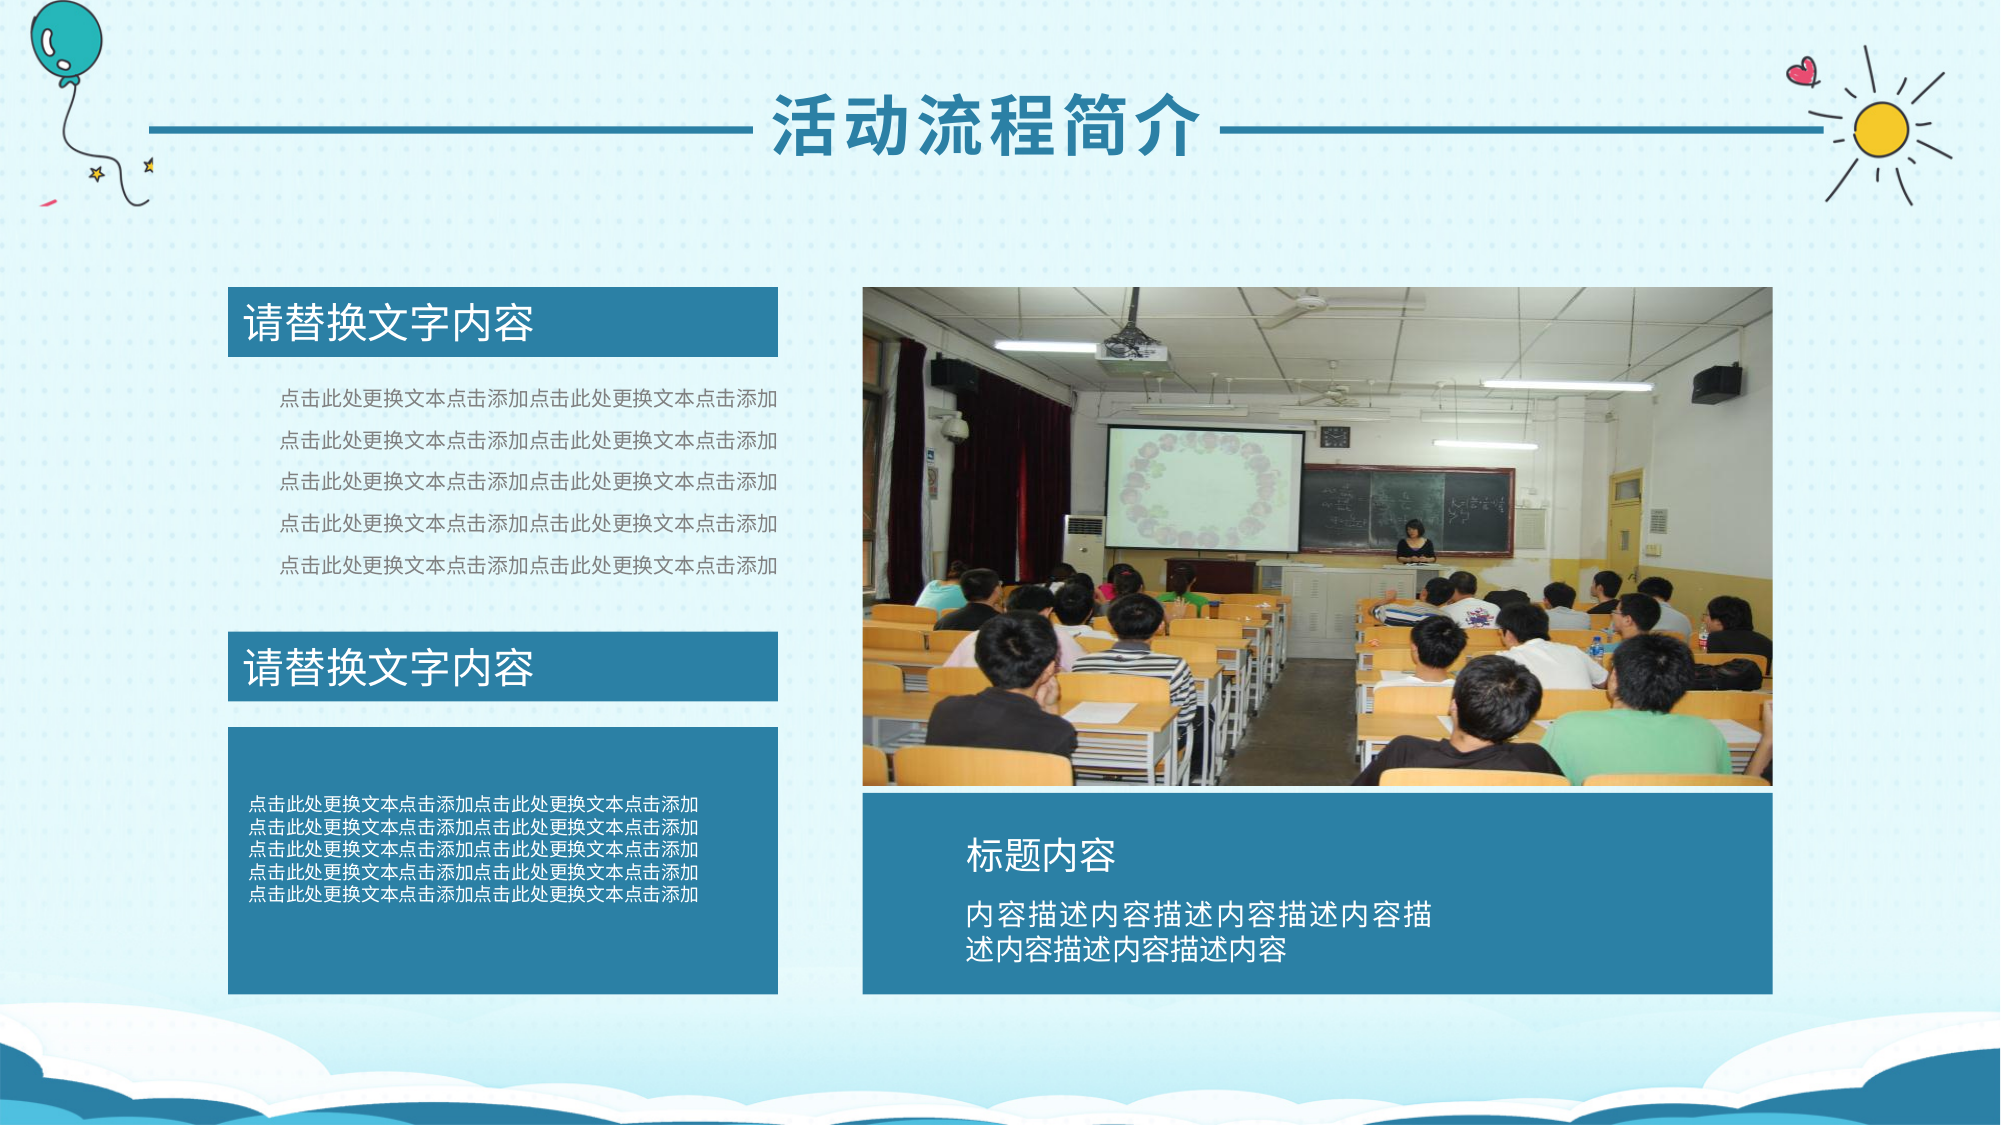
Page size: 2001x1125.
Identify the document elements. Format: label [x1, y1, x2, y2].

text_box [149, 83, 1824, 165]
picture [0, 0, 2001, 1125]
text_box [862, 287, 1773, 995]
text_box [228, 287, 797, 995]
